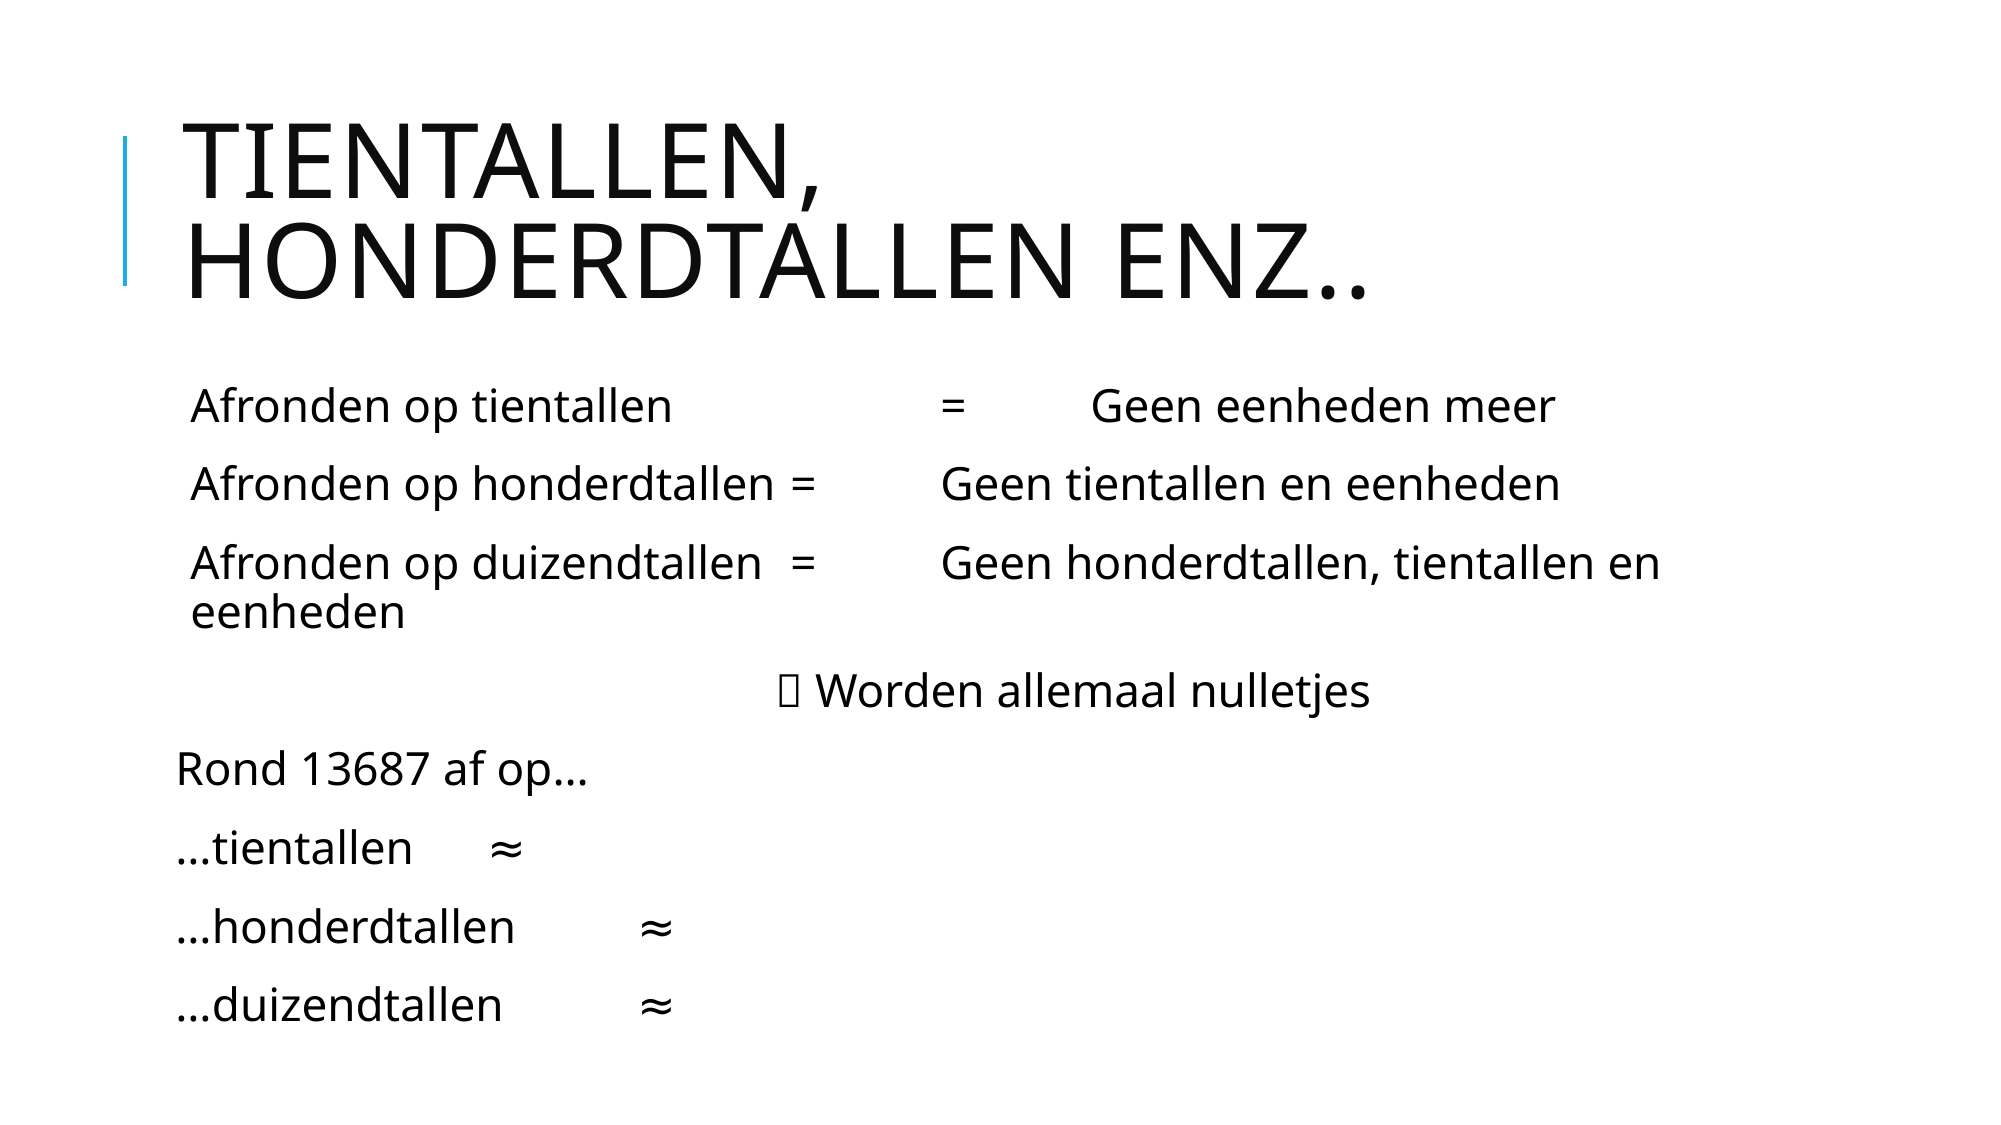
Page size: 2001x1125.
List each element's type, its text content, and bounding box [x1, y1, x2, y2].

title Tientallen, honderdtallen enz.. [168, 96, 1763, 342]
list Afronden op tientallen = Geen eenheden meer Afronden op honderdtallen = Geen tientallen en eenheden Afronden op duizendtallen = Geen honderdtallen, tientallen en eenheden  Worden allemaal nulletjes Rond 13687 af op… …tientallen ≈ …honderdtallen ≈ …duizendtallen ≈ [168, 375, 1763, 1035]
